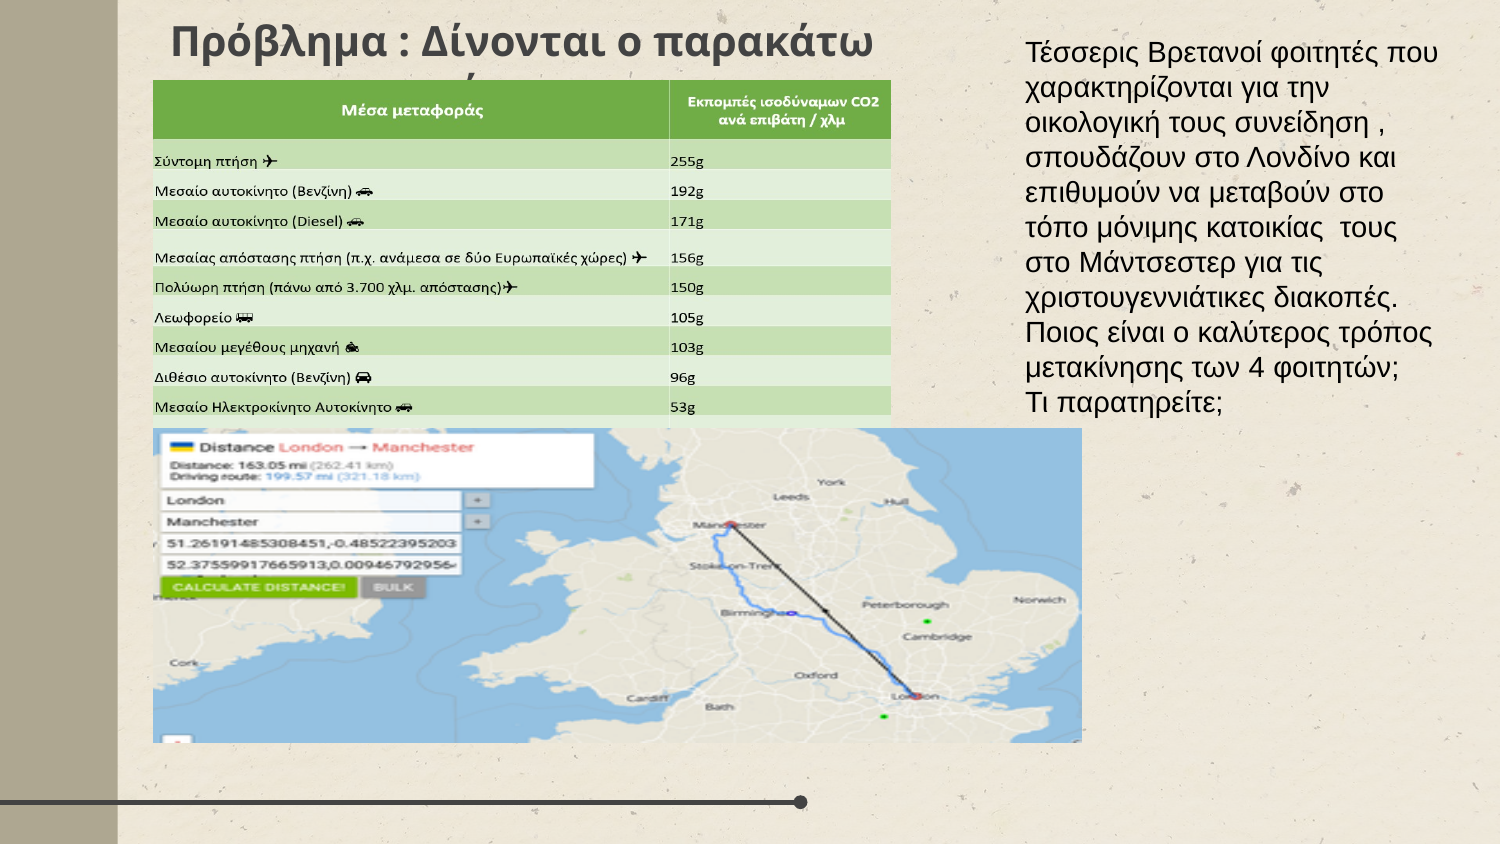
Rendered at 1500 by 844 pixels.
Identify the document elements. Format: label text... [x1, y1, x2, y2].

title Πρόβλημα : Δίνονται ο παρακάτω πίνακες [128, 0, 916, 187]
text_box Τέσσερις Βρετανοί φοιτητές που χαρακτηρίζονται για την οικολογική τους συνείδηση , σπουδάζουν στο Λονδίνο και επιθυμούν να μεταβούν στο τόπο μόνιμης κατοικίας τους στο Μάντσεστερ για τις χριστουγεννιάτικες διακοπές. Ποιος είναι ο καλύτερος τρόπος μετακίνησης των 4 φοιτητών; Τι παρατηρείτε; [1010, 25, 1457, 426]
picture [153, 80, 1082, 743]
